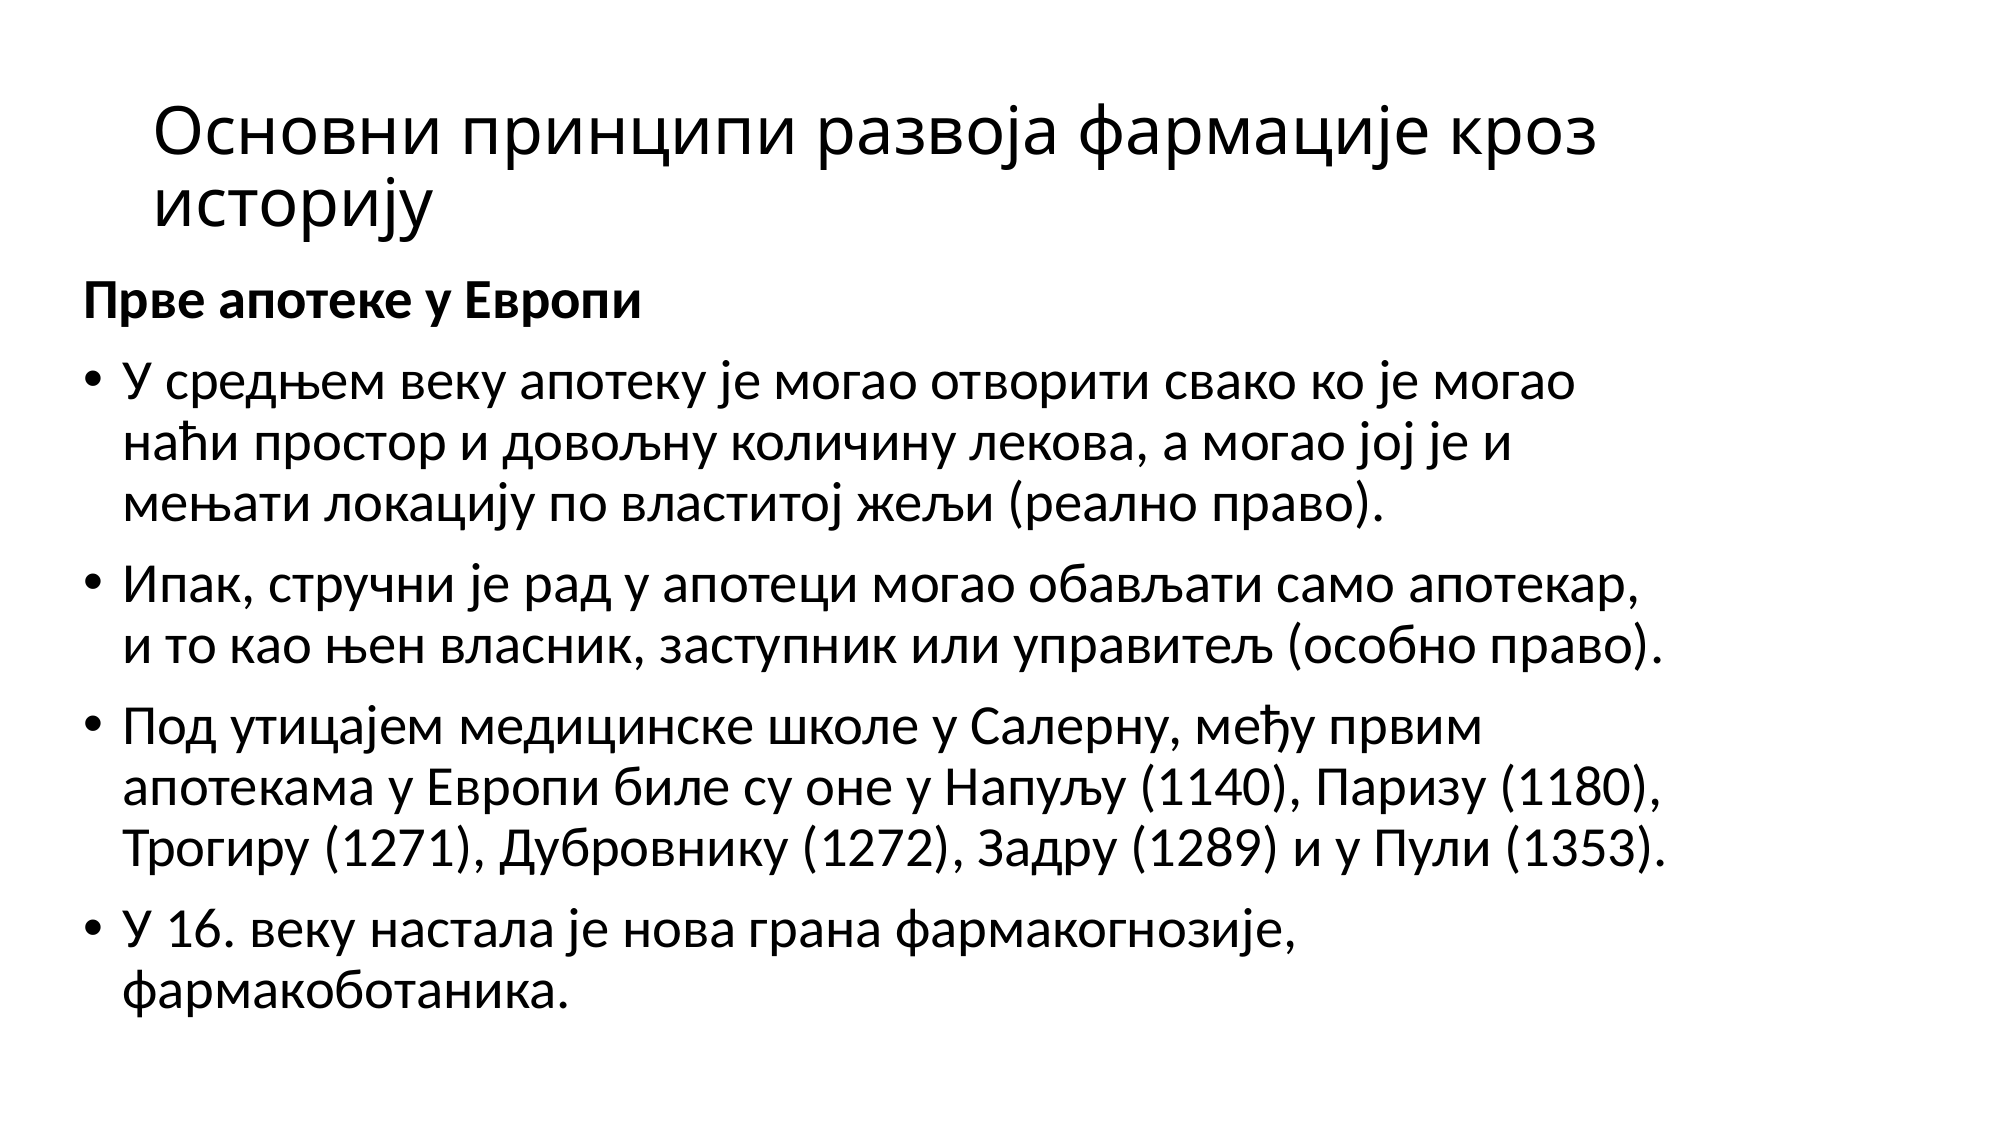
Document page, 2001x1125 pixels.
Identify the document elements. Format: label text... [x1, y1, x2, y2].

title Основни принципи развоја фармације кроз историју [137, 59, 1863, 278]
list Прве апотеке у Европи У средњем веку апотеку је могао отворити свако ко је могао наћи простор и довољну количину лекова, а могао јој је и мењати локацију по властитој жељи (реално право). Ипак, стручни је рад у апотеци могао обављати само апотекар, и то као њен власник, заступник или управитељ (особно право). Под утицајем медицинске школе у Салерну, међу првим апотекама у Европи биле су оне у Напуљу (1140), Паризу (1180), Трогиру (1271), Дубровнику (1272), Задру (1289) и у Пули (1353). У 16. веку настала је нова грана фармакогнозије, фармакоботаника. [68, 262, 1697, 1083]
